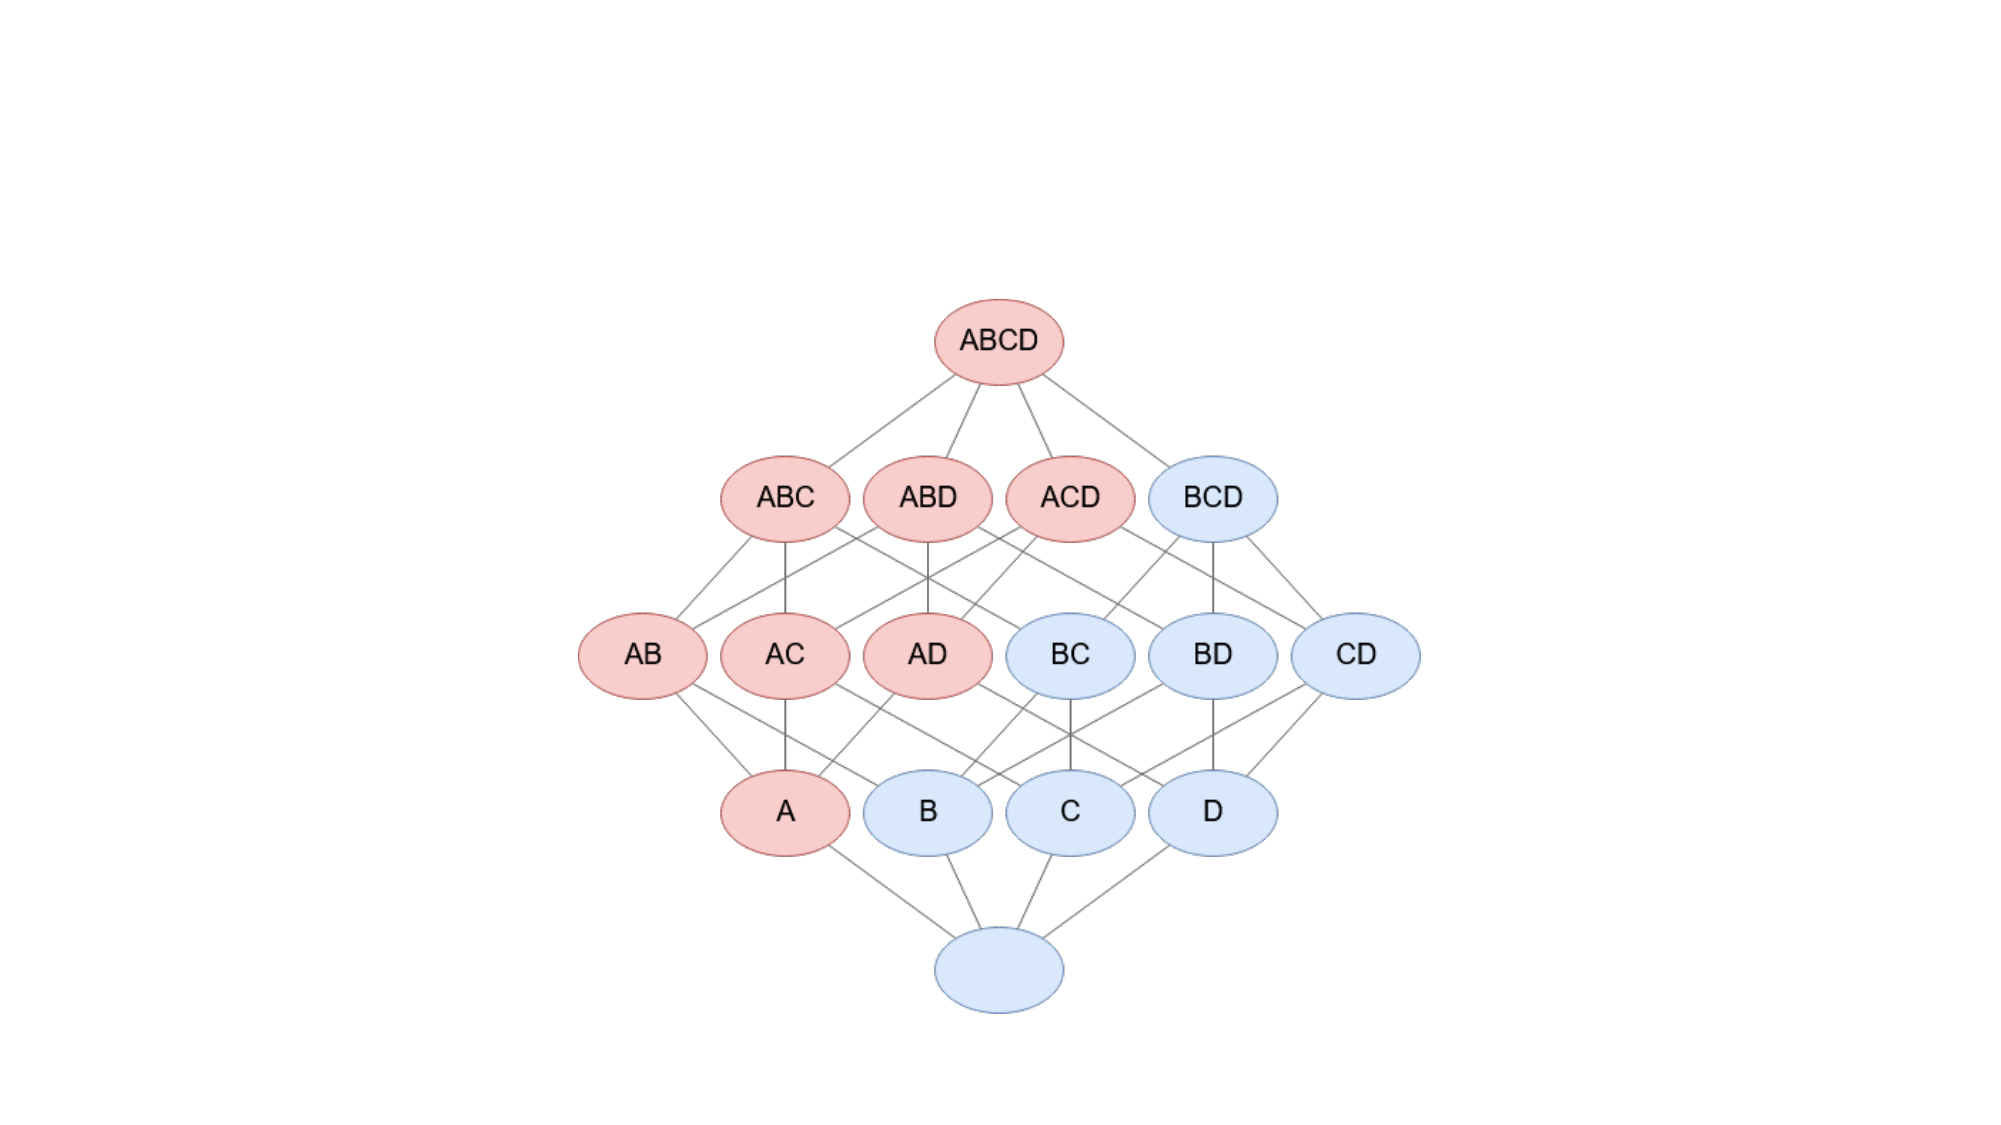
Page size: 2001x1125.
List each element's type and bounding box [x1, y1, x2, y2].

list [578, 299, 1421, 1014]
